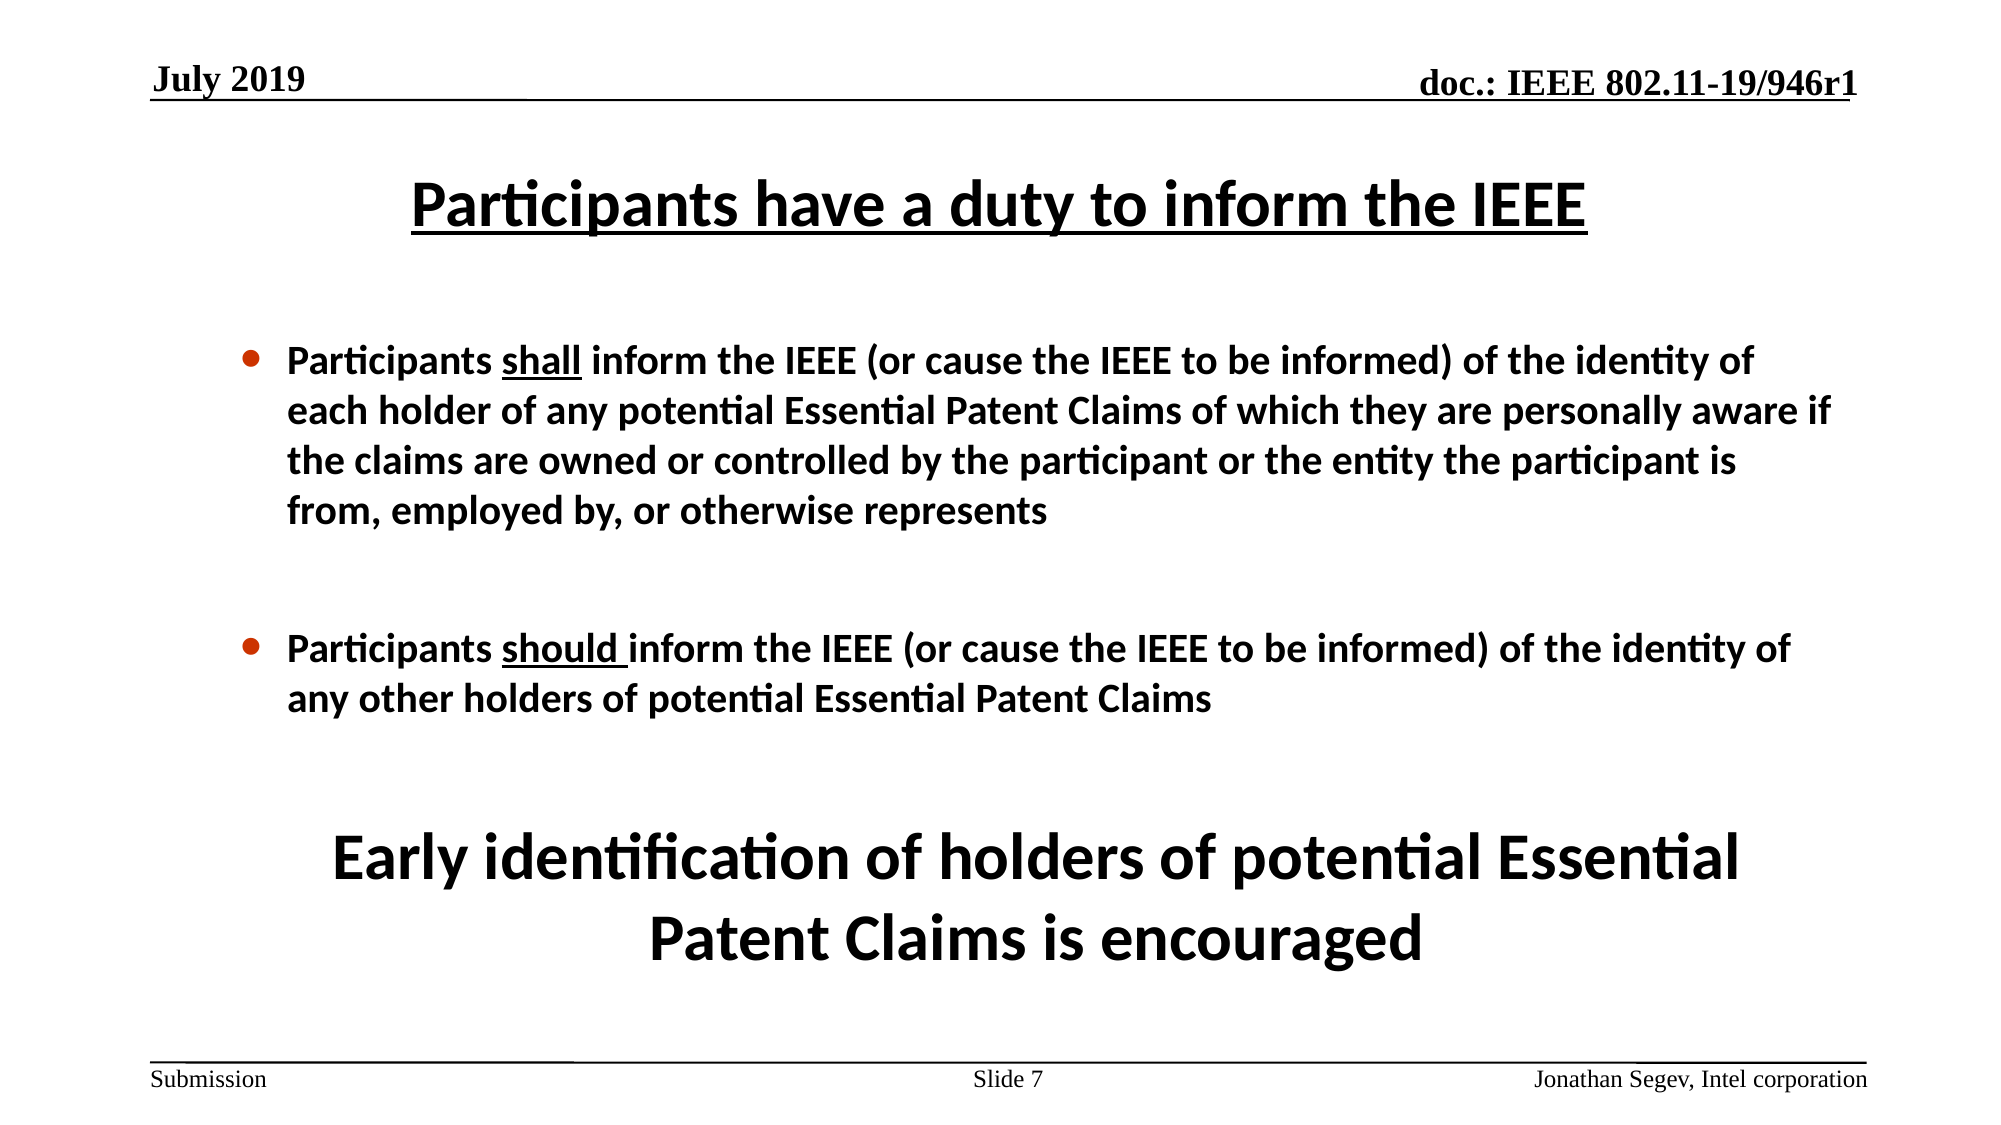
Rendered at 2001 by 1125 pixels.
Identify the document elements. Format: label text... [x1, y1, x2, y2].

slide_number Slide 7 [950, 1061, 1067, 1123]
title Participants have a duty to inform the IEEE [149, 112, 1850, 288]
list Participants shall inform the IEEE (or cause the IEEE to be informed) of the identity of each holder of any potential Essential Patent Claims of which they are personally aware if the claims are owned or controlled by the participant or the entity the participant is from, employed by, or otherwise represents Participants should inform the IEEE (or cause the IEEE to be informed) of the identity of any other holders of potential Essential Patent Claims Early identification of holders of potential Essential Patent Claims is encouraged [149, 324, 1850, 1000]
footer Jonathan Segev, Intel corporation [1171, 1061, 1869, 1093]
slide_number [152, 54, 563, 100]
